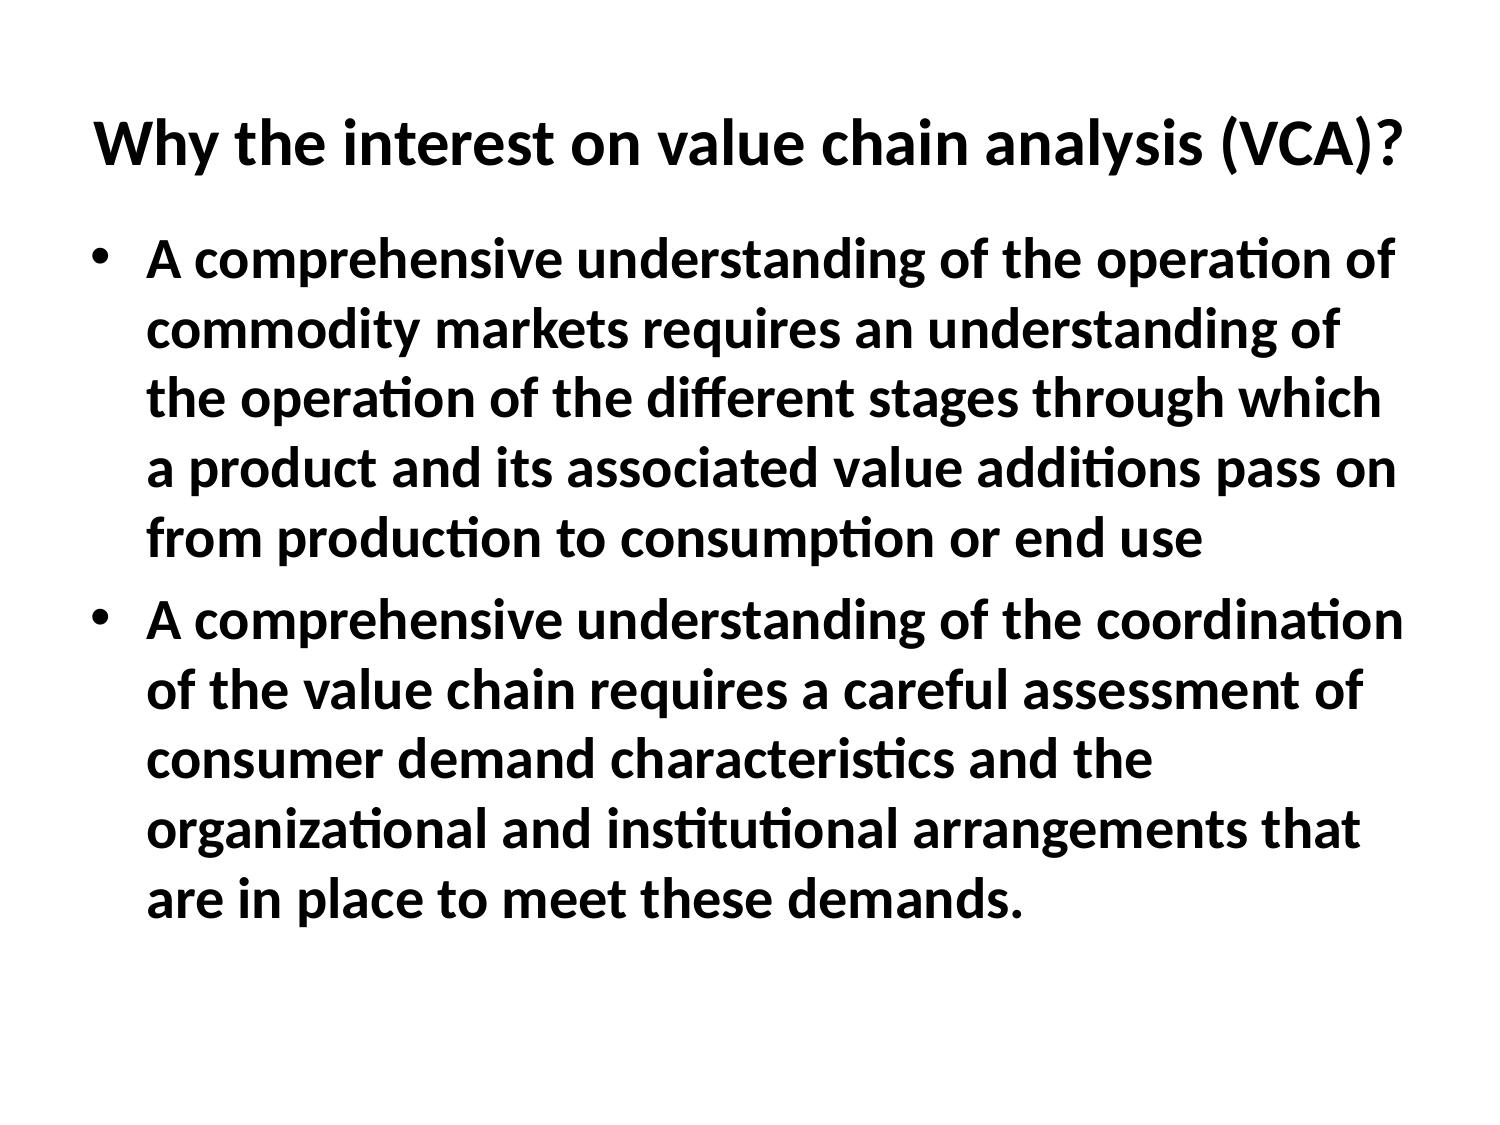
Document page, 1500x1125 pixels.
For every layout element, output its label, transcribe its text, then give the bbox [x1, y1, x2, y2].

title Why the interest on value chain analysis (VCA)? [75, 45, 1425, 212]
list A comprehensive understanding of the operation of commodity markets requires an understanding of the operation of the different stages through which a product and its associated value additions pass on from production to consumption or end use A comprehensive understanding of the coordination of the value chain requires a careful assessment of consumer demand characteristics and the organizational and institutional arrangements that are in place to meet these demands. [75, 212, 1425, 1005]
